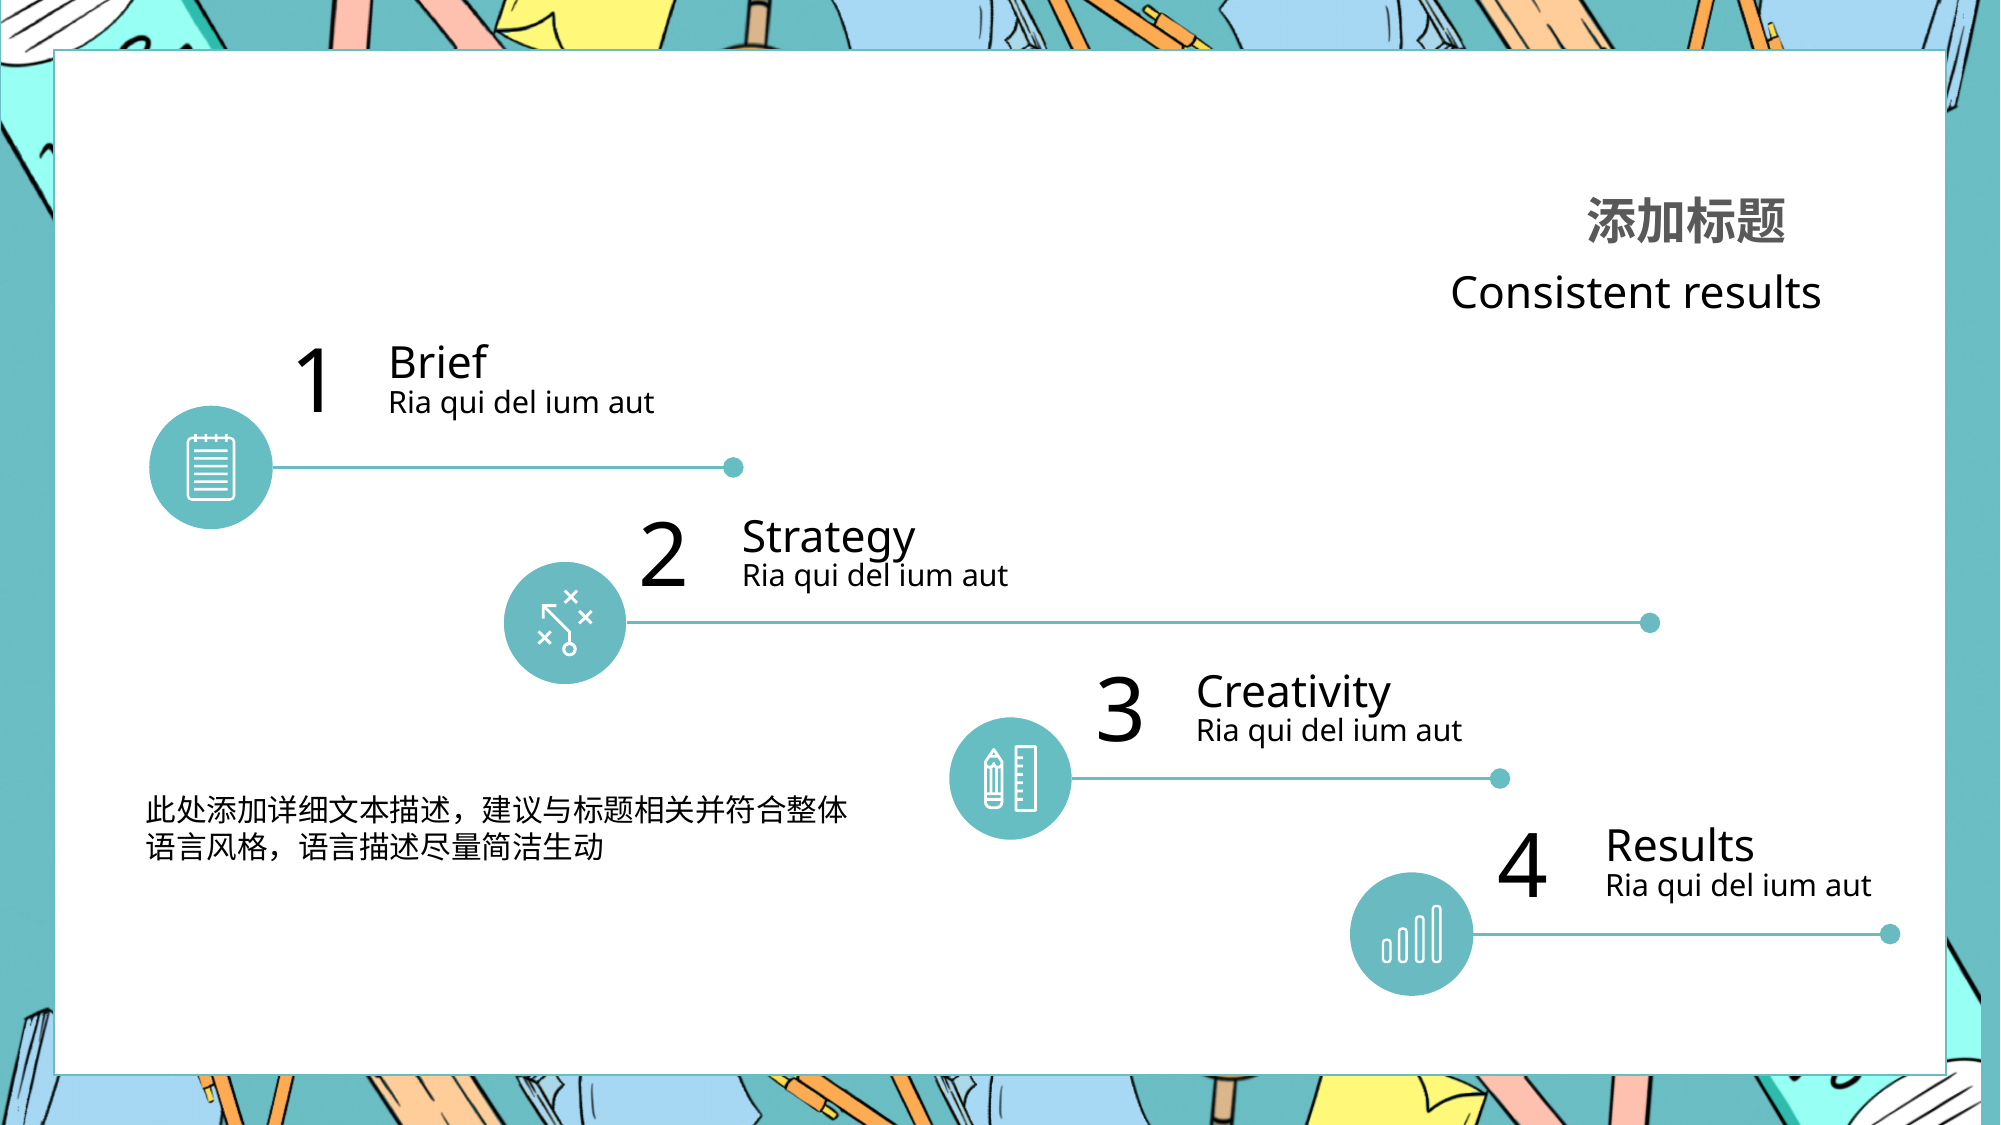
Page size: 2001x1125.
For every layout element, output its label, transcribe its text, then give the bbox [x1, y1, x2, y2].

text_box 4 [1483, 800, 1564, 923]
picture [1, 0, 2000, 1125]
text_box [1381, 938, 1392, 964]
text_box Brief Ria qui del ium aut [373, 334, 707, 427]
text_box [1431, 904, 1442, 964]
text_box Creativity Ria qui del ium aut [1181, 662, 1515, 756]
picture [0, 0, 1088, 949]
text_box [1397, 927, 1408, 964]
text_box 2 [623, 490, 705, 612]
text_box [1349, 871, 1474, 997]
text_box [502, 560, 628, 686]
text_box Strategy Ria qui del ium aut [727, 507, 1061, 601]
text_box [148, 405, 274, 530]
text_box 1 [276, 316, 357, 438]
text_box Consistent results [1275, 256, 1838, 325]
text_box 此处添加详细文本描述，建议与标题相关并符合整体语言风格，语言描述尽量简洁生动 [130, 783, 881, 872]
text_box Results Ria qui del ium aut [1590, 817, 1924, 911]
text_box [541, 604, 577, 657]
text_box [537, 630, 552, 645]
text_box [984, 748, 1004, 810]
text_box [578, 609, 593, 625]
text_box 3 [1080, 645, 1162, 767]
text_box [1414, 915, 1425, 964]
text_box [186, 434, 236, 501]
text_box [1014, 745, 1037, 812]
text_box [563, 589, 578, 604]
text_box [948, 716, 1073, 841]
text_box 添加标题 [1585, 189, 1787, 257]
